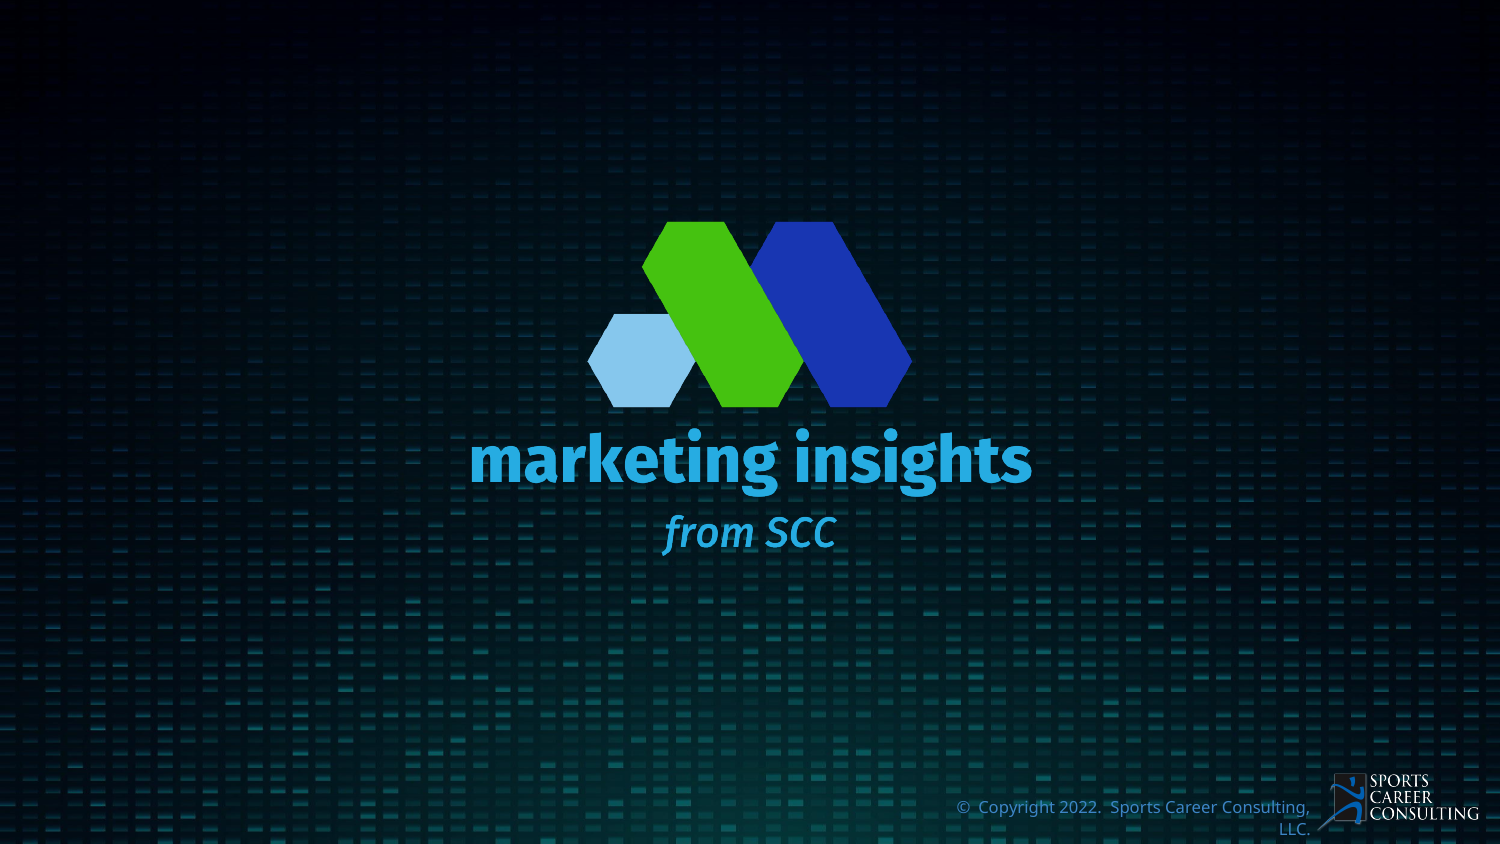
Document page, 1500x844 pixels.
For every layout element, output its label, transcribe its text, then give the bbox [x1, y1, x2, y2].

picture [0, 0, 1500, 844]
text_box © Copyright 2022. Sports Career Consulting, LLC. [914, 769, 1326, 844]
